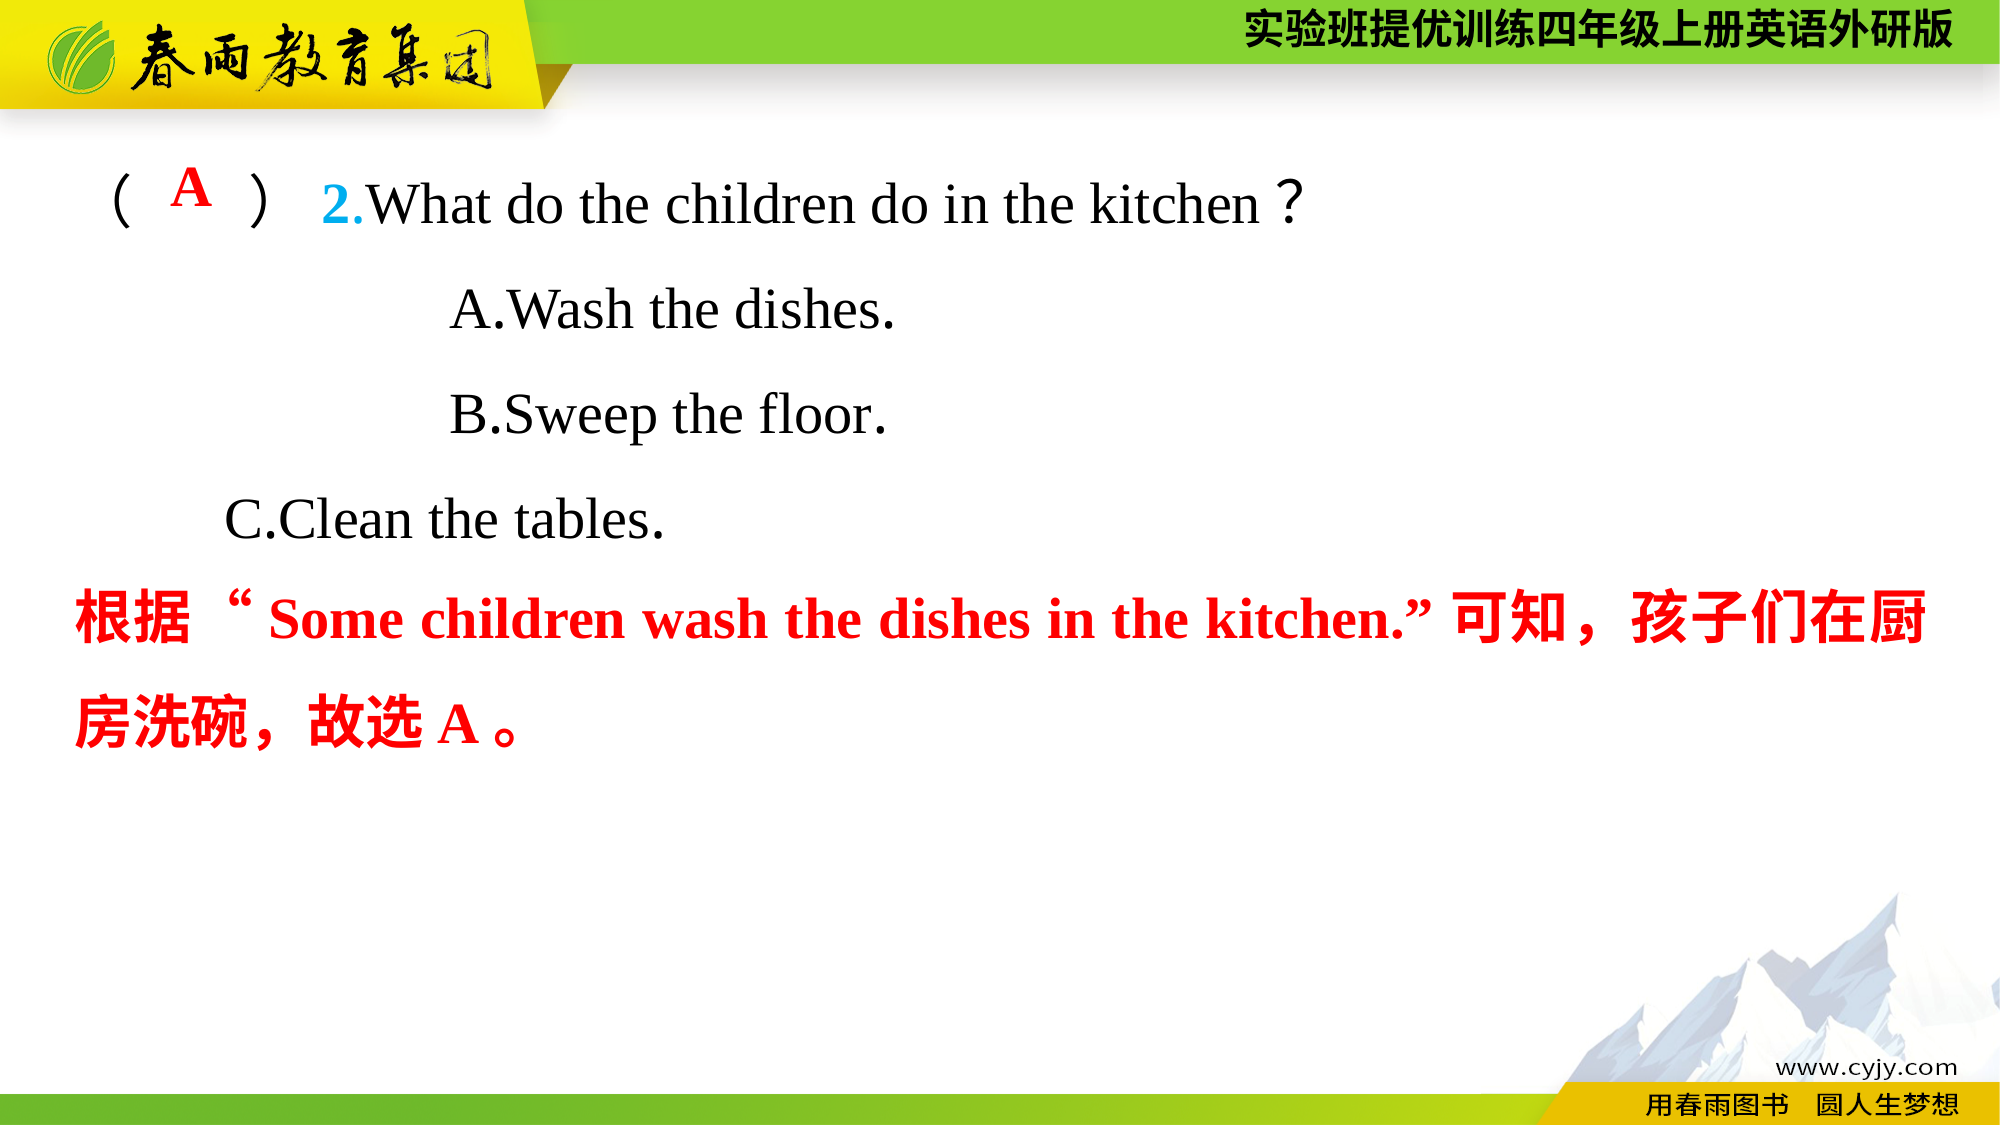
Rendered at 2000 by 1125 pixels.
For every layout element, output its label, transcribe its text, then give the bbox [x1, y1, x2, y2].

text_box 根据“Some children wash the dishes in the kitchen.”可知，孩子们在厨房洗碗，故选A。 [59, 537, 1944, 763]
list （ ）2.What do the children do in the kitchen？ A.Wash the dishes. B.Sweep the floor. C.Clean the tables. [59, 122, 1944, 537]
picture [0, 0, 2000, 1125]
text_box A [155, 140, 228, 225]
